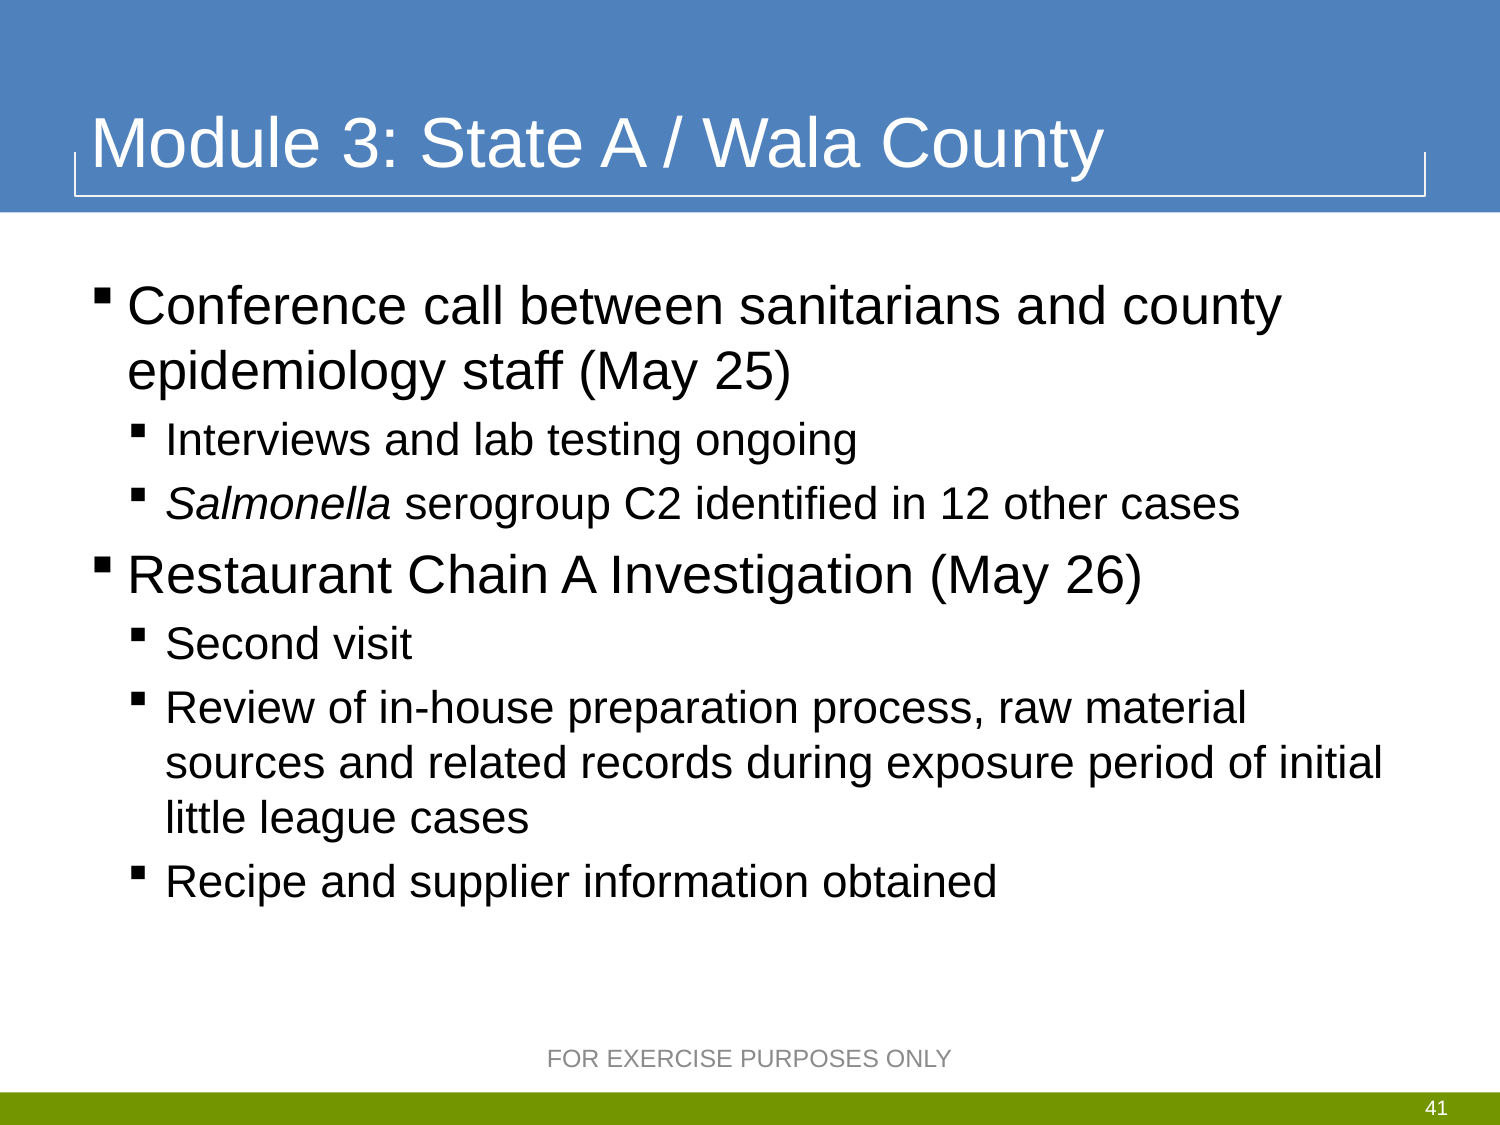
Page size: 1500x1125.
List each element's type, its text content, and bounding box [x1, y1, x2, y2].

list Conference call between sanitarians and county epidemiology staff (May 25) Interviews and lab testing ongoing Salmonella serogroup C2 identified in 12 other cases Restaurant Chain A Investigation (May 26) Second visit Review of in-house preparation process, raw material sources and related records during exposure period of initial little league cases Recipe and supplier information obtained [74, 262, 1426, 1006]
footer FOR EXERCISE PURPOSES ONLY [512, 1042, 988, 1103]
title Module 3: State A / Wala County [74, 44, 1426, 233]
